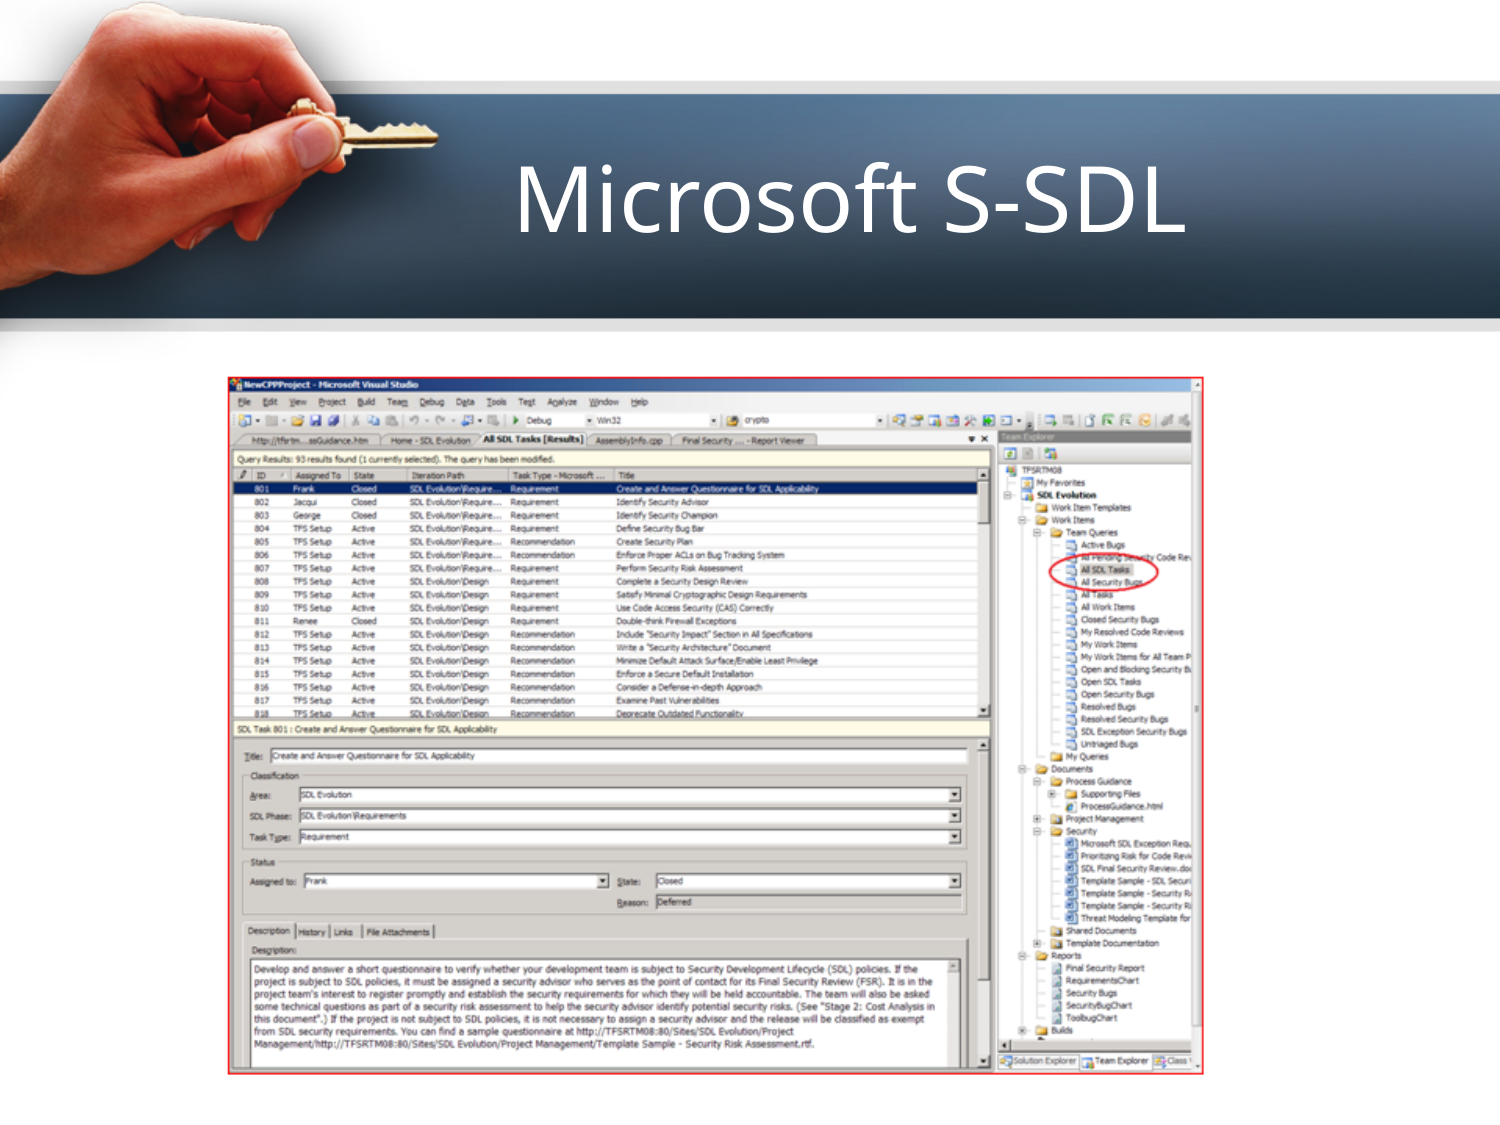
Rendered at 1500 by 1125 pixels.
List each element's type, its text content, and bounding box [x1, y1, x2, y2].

title Microsoft S-SDL [249, 137, 1451, 256]
picture [0, 0, 1500, 1125]
